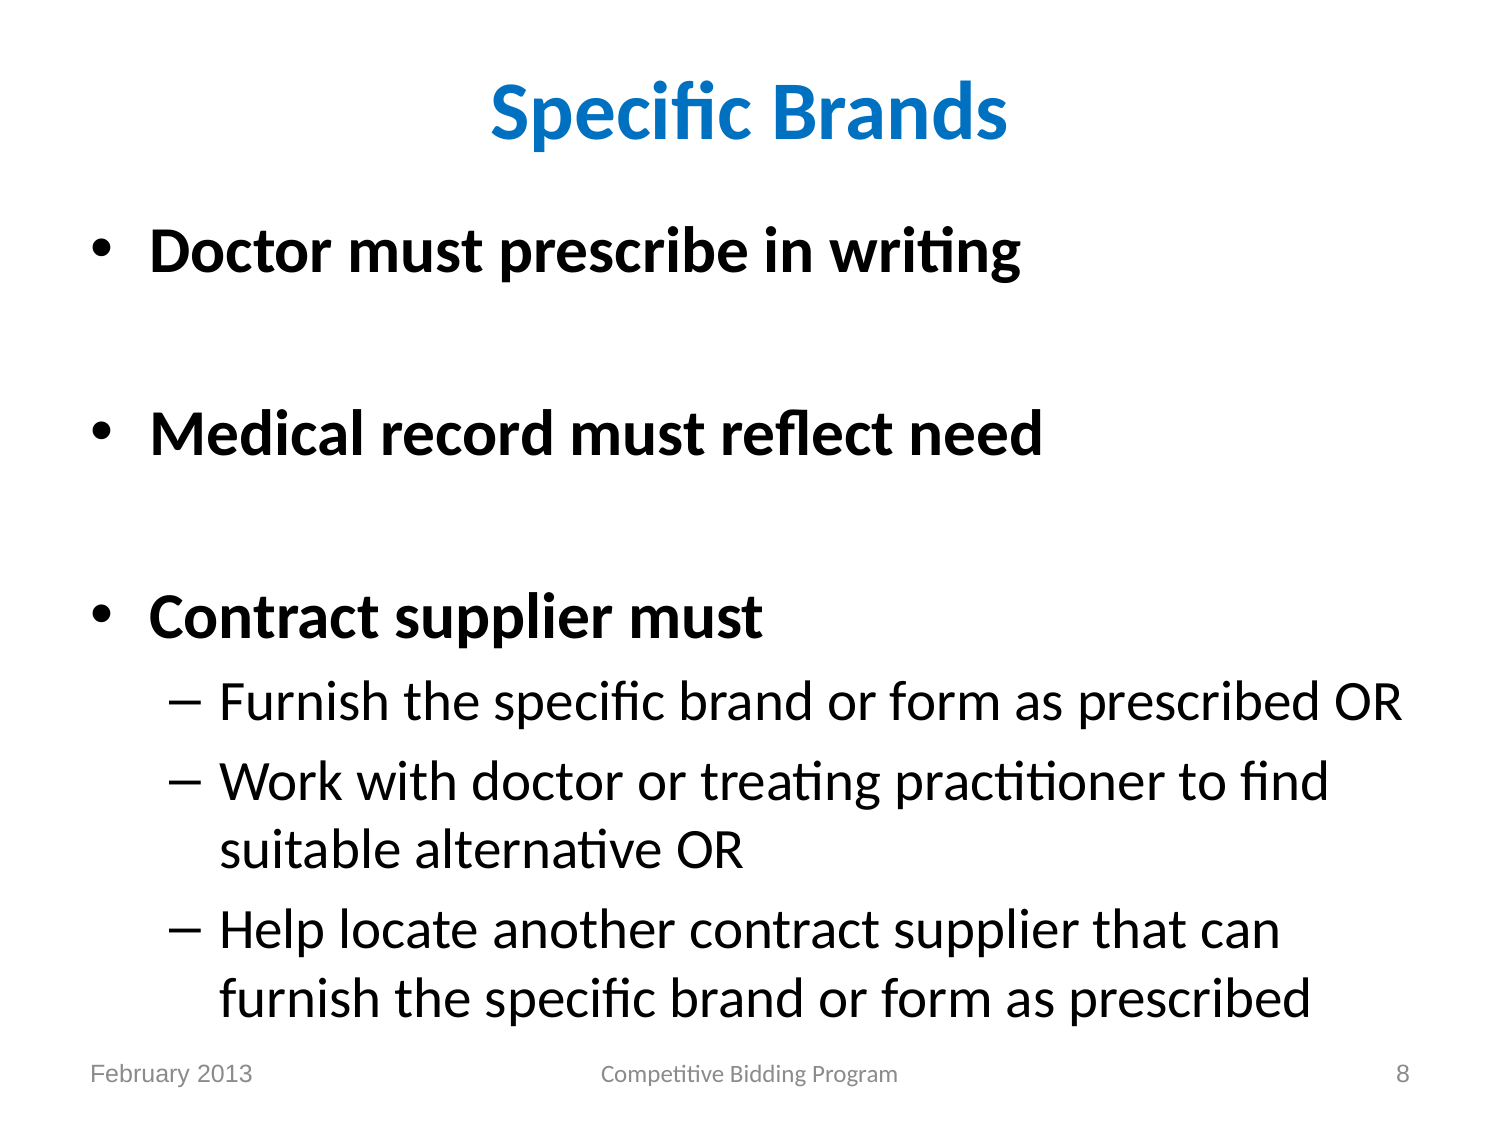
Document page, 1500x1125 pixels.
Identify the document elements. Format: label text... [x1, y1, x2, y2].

footer Competitive Bidding Program [512, 1042, 988, 1103]
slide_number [75, 1042, 425, 1103]
title Specific Brands [75, 12, 1425, 200]
slide_number 8 [1074, 1042, 1425, 1103]
list Doctor must prescribe in writing Medical record must reflect need Contract supplier must Furnish the specific brand or form as prescribed OR Work with doctor or treating practitioner to find suitable alternative OR Help locate another contract supplier that can furnish the specific brand or form as prescribed [75, 200, 1425, 1050]
